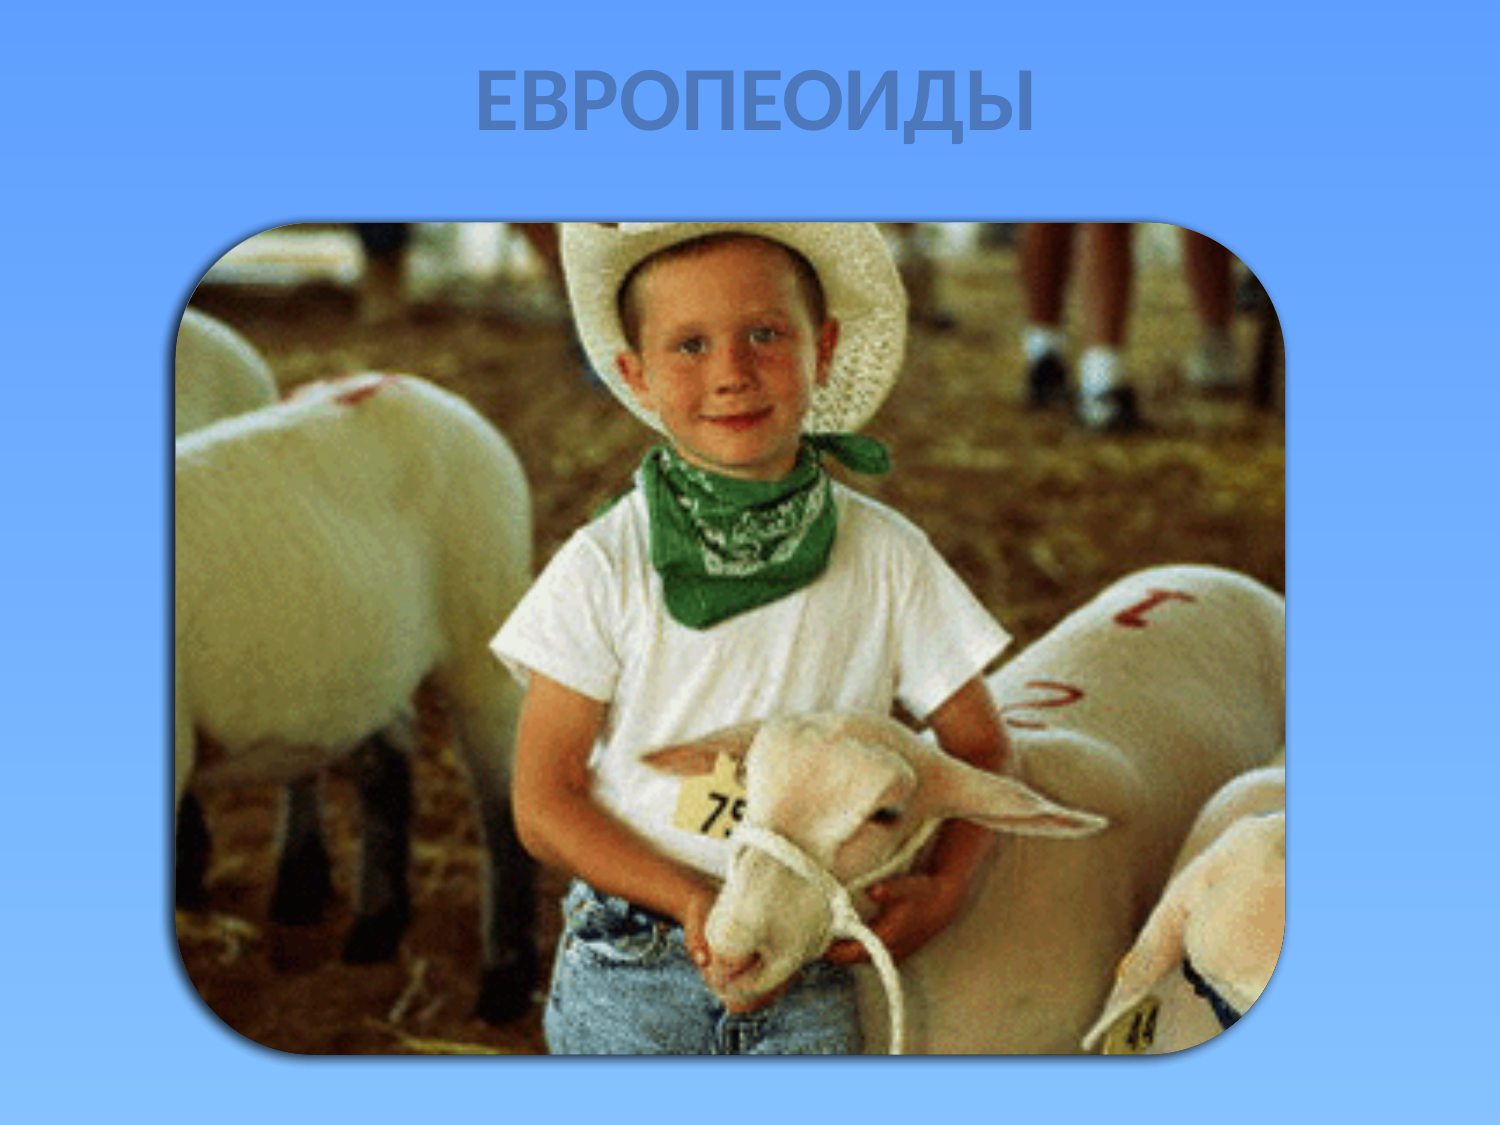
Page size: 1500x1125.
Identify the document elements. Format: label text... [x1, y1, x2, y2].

title Европеоиды [82, 0, 1432, 188]
picture [175, 222, 1286, 1055]
